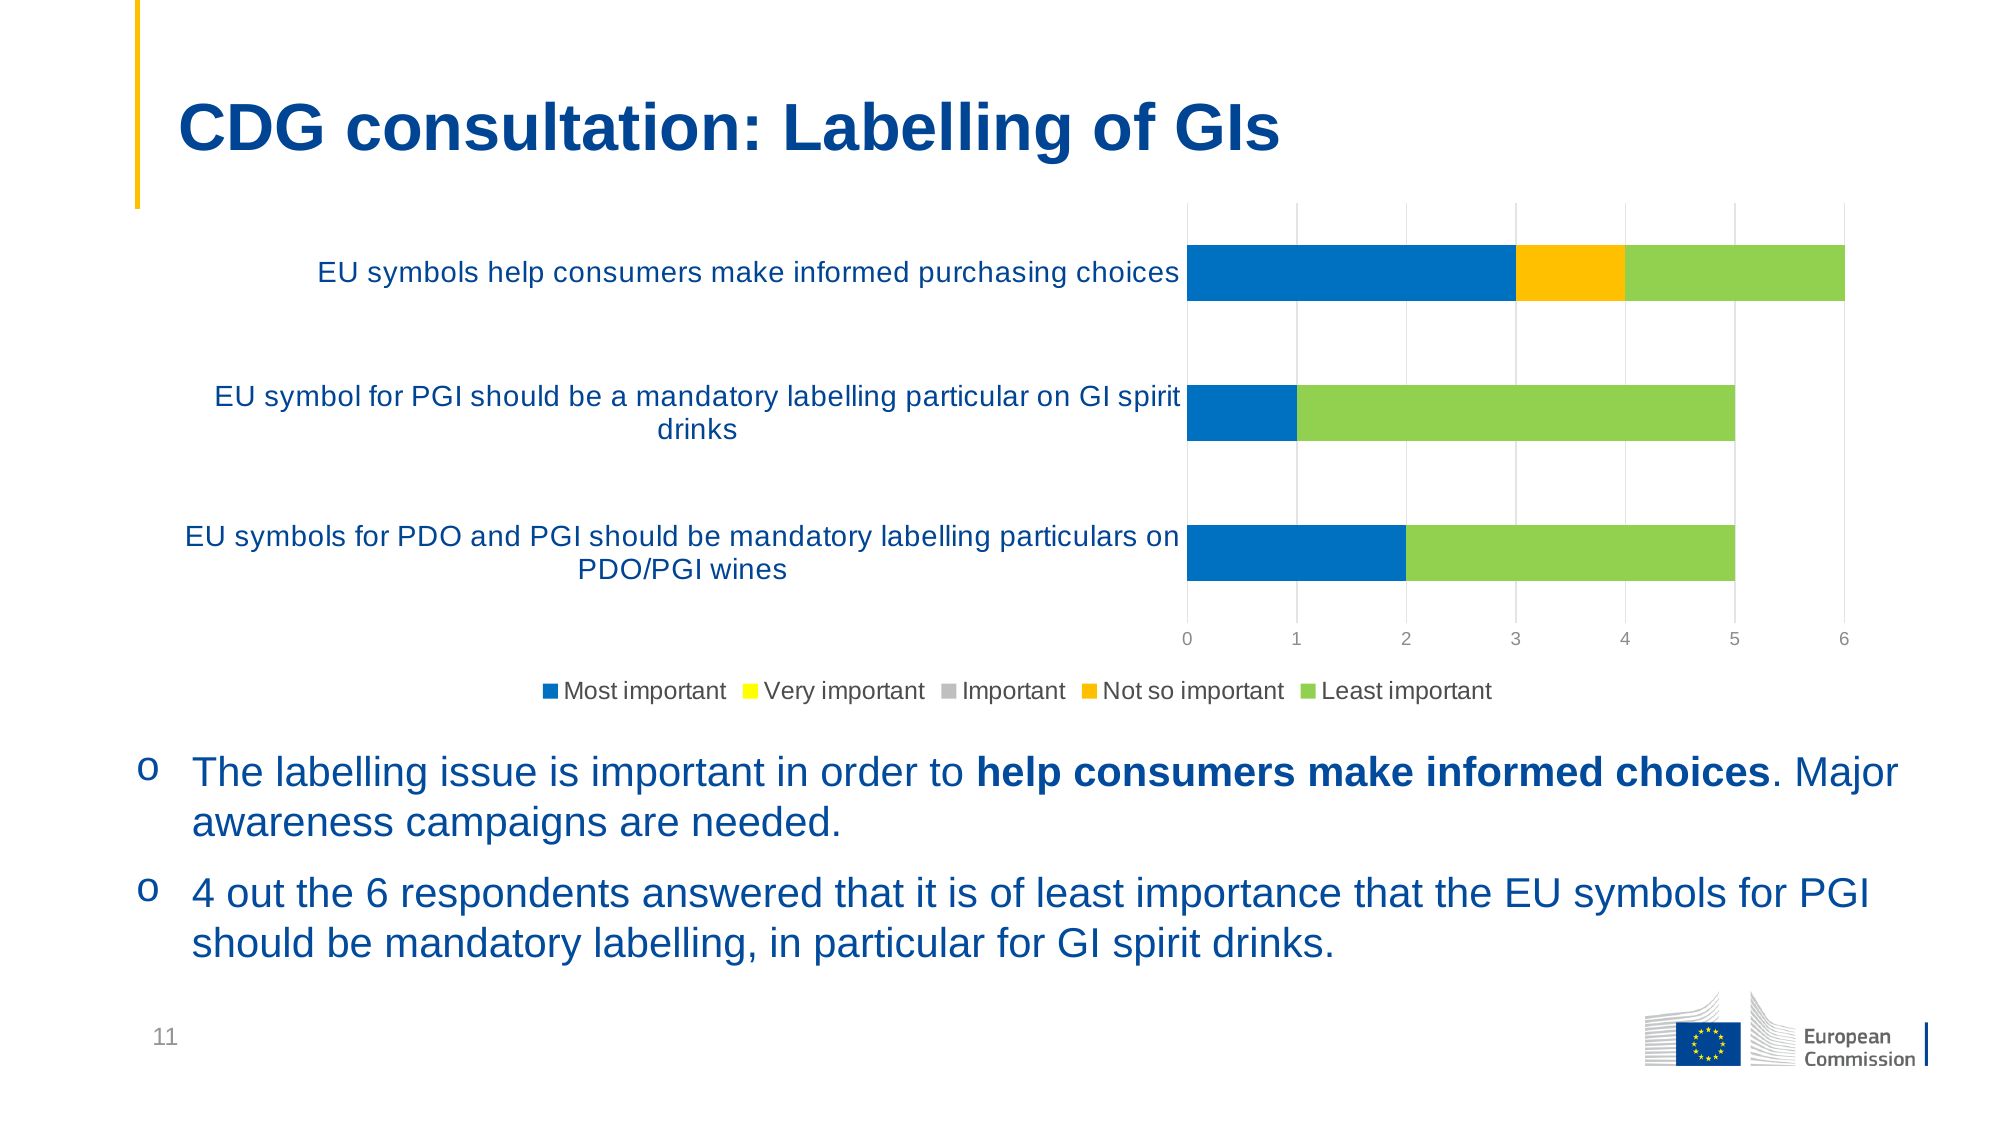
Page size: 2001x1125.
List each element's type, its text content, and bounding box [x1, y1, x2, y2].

chart [149, 192, 1885, 711]
title CDG consultation: Labelling of GIs [163, 36, 1889, 166]
slide_number 11 [137, 1005, 588, 1066]
picture [1645, 991, 1928, 1066]
text_box The labelling issue is important in order to help consumers make informed choices. Major awareness campaigns are needed. 4 out the 6 respondents answered that it is of least importance that the EU symbols for PGI should be mandatory labelling, in particular for GI spirit drinks. [120, 737, 1920, 973]
